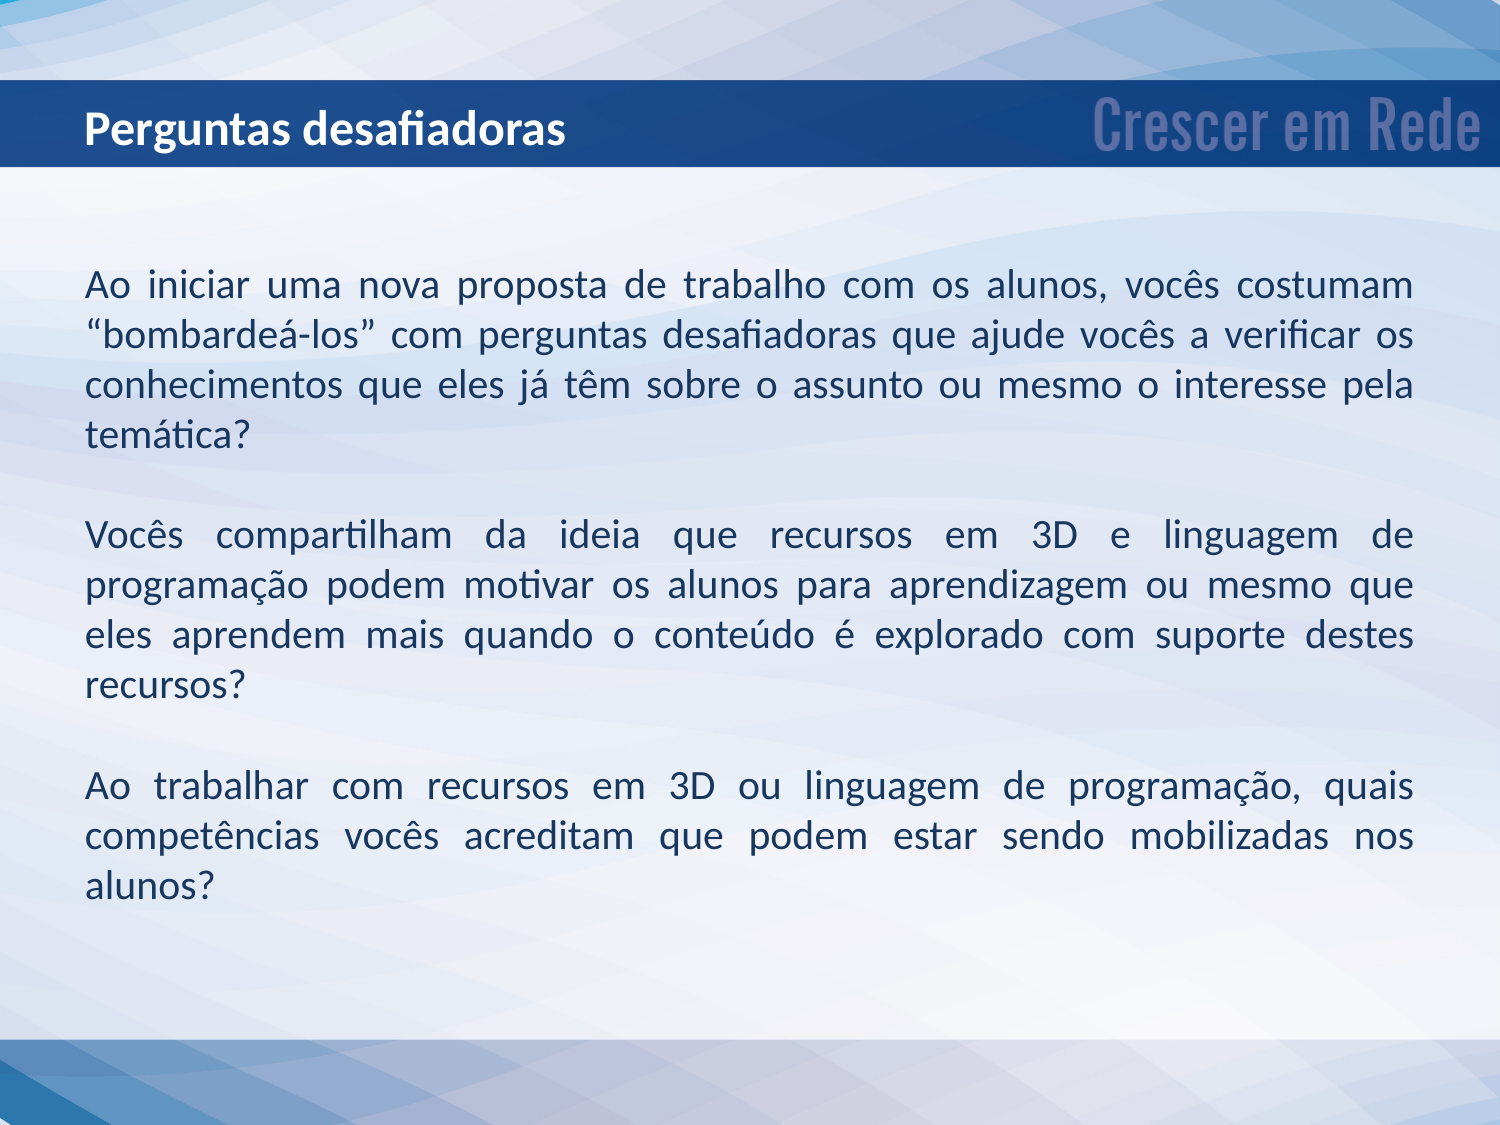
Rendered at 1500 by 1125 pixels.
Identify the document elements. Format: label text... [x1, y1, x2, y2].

text_box Ao iniciar uma nova proposta de trabalho com os alunos, vocês costumam “bombardeá-los” com perguntas desafiadoras que ajude vocês a verificar os conhecimentos que eles já têm sobre o assunto ou mesmo o interesse pela temática? Vocês compartilham da ideia que recursos em 3D e linguagem de programação podem motivar os alunos para aprendizagem ou mesmo que eles aprendem mais quando o conteúdo é explorado com suporte destes recursos? Ao trabalhar com recursos em 3D ou linguagem de programação, quais competências vocês acreditam que podem estar sendo mobilizadas nos alunos? [70, 249, 1430, 915]
picture [0, 0, 1500, 1125]
text_box Perguntas desafiadoras [70, 88, 1430, 163]
